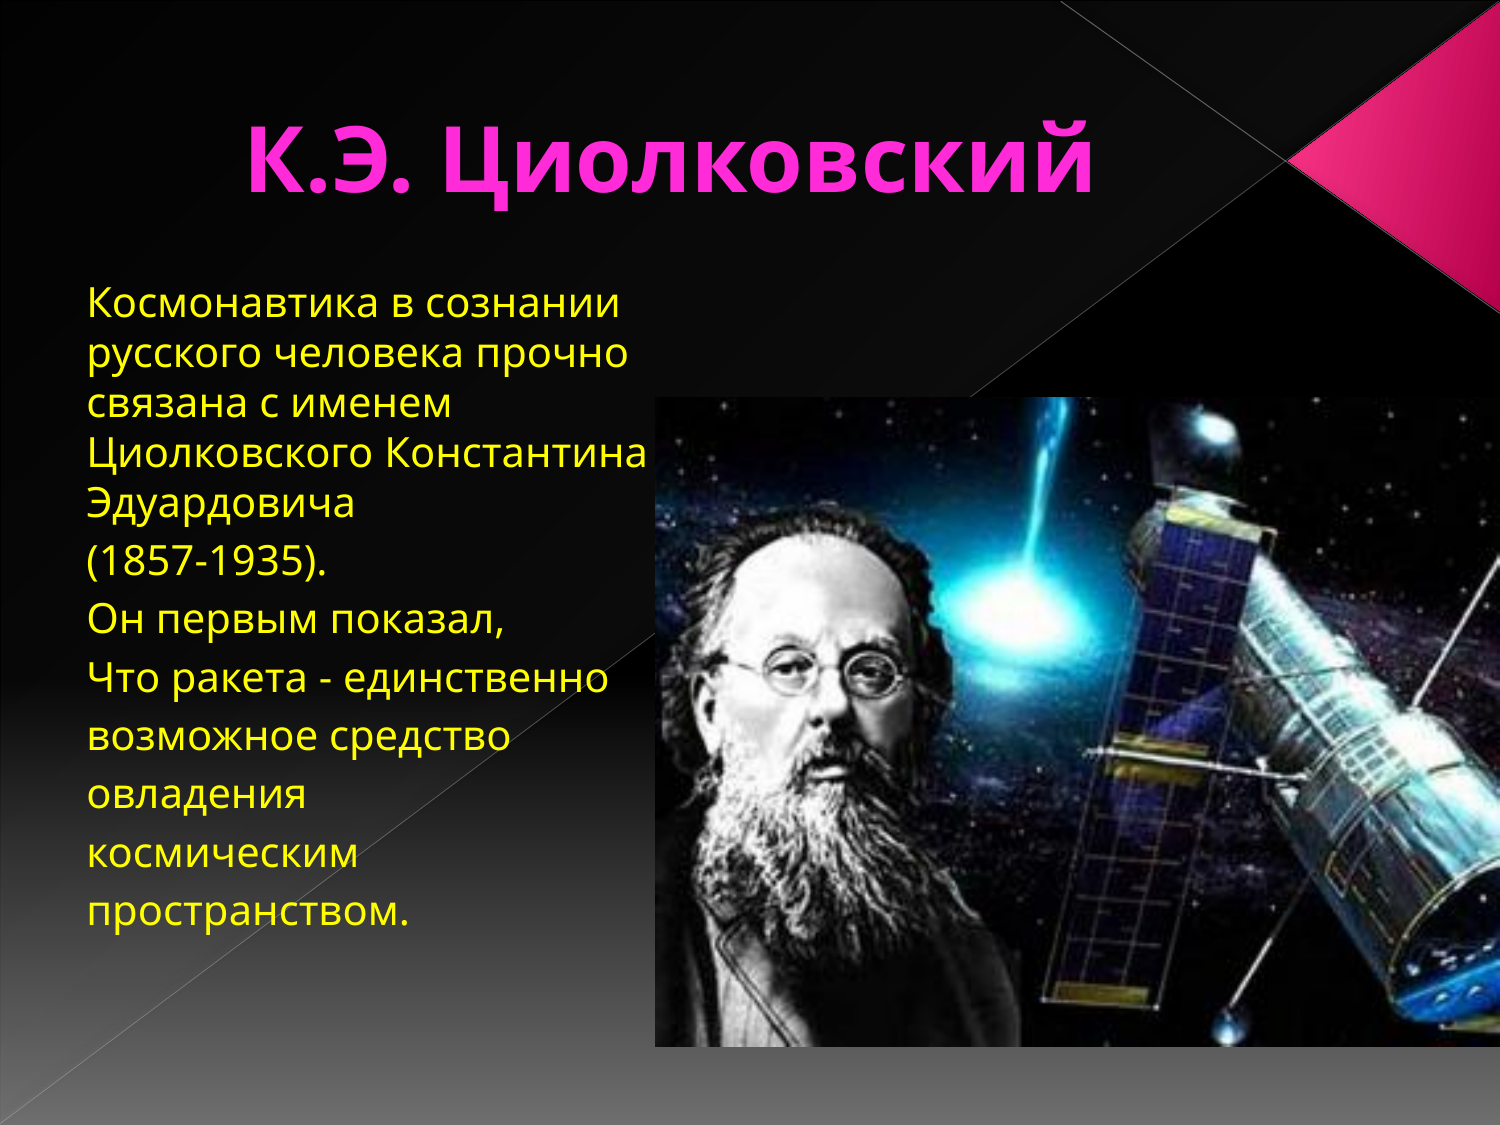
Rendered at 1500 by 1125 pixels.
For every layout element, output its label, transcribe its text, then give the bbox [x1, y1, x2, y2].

list Космонавтика в сознании русского человека прочно связана с именем Циолковского Константина Эдуардовича (1857-1935). Он первым показал, Что ракета - единственно возможное средство овладения космическим пространством. [62, 267, 700, 1024]
picture [655, 396, 1500, 1048]
title К.Э. Циолковский [62, 44, 1250, 268]
